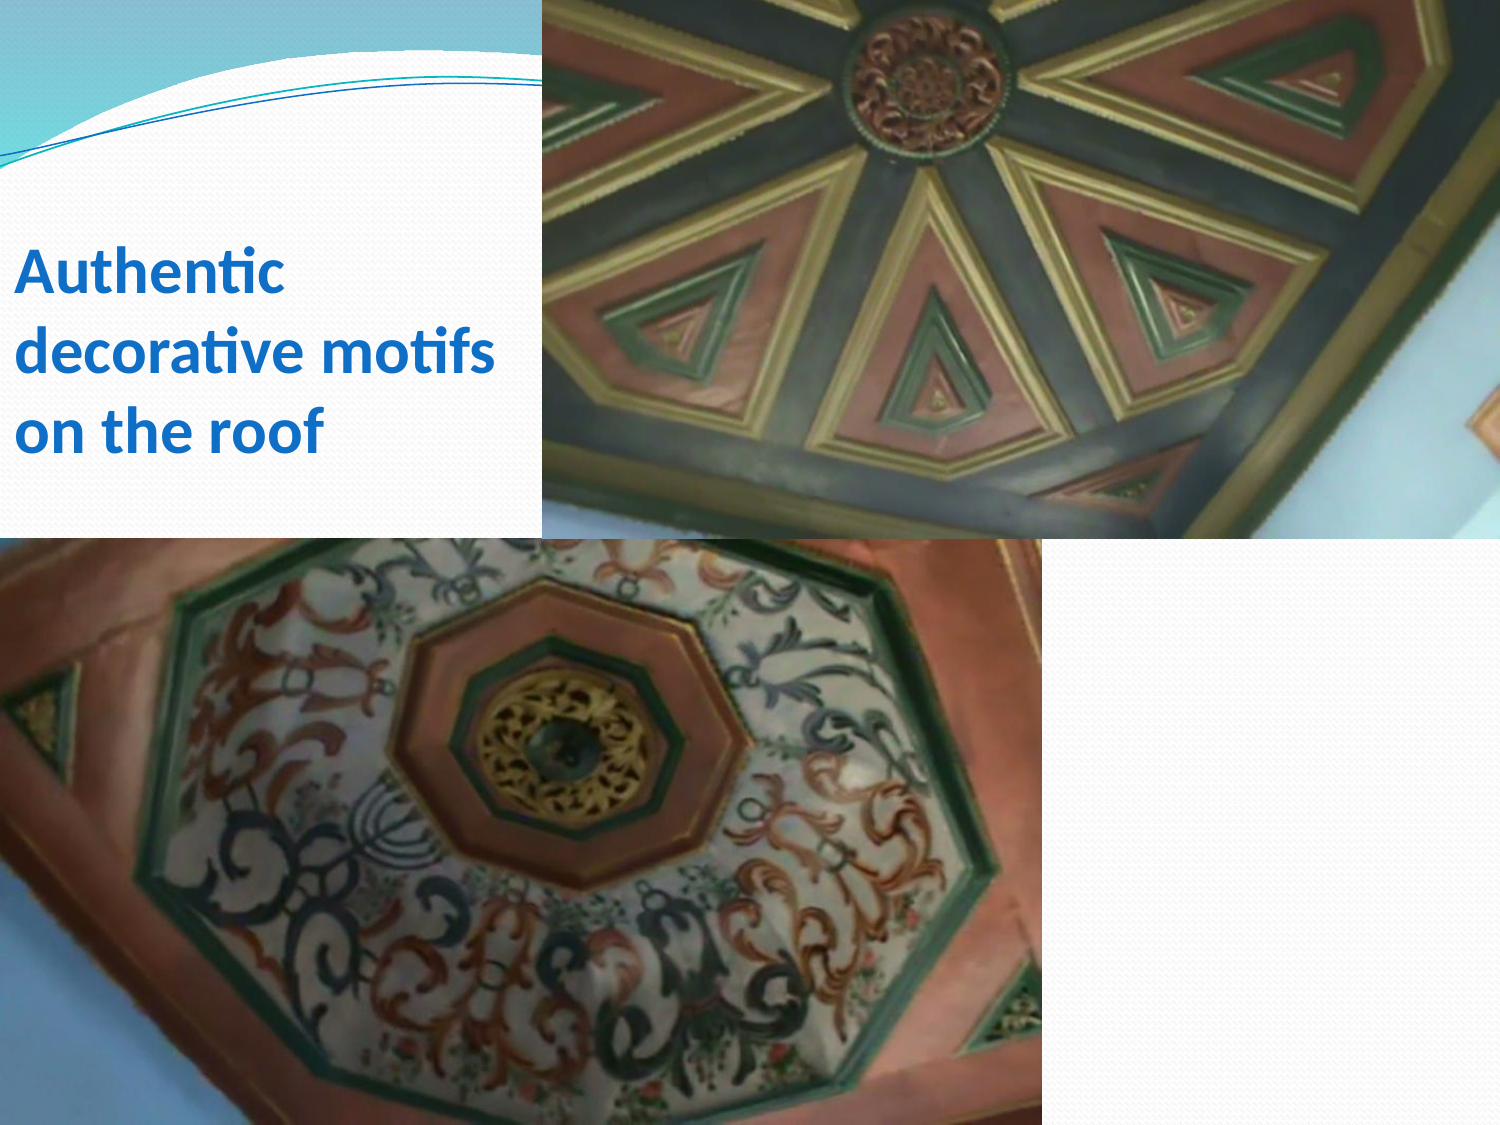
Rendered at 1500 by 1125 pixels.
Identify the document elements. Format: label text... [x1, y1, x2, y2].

picture [541, 0, 1500, 540]
picture [0, 538, 1043, 1125]
text_box Authentic decorative motifs on the roof [0, 219, 534, 475]
